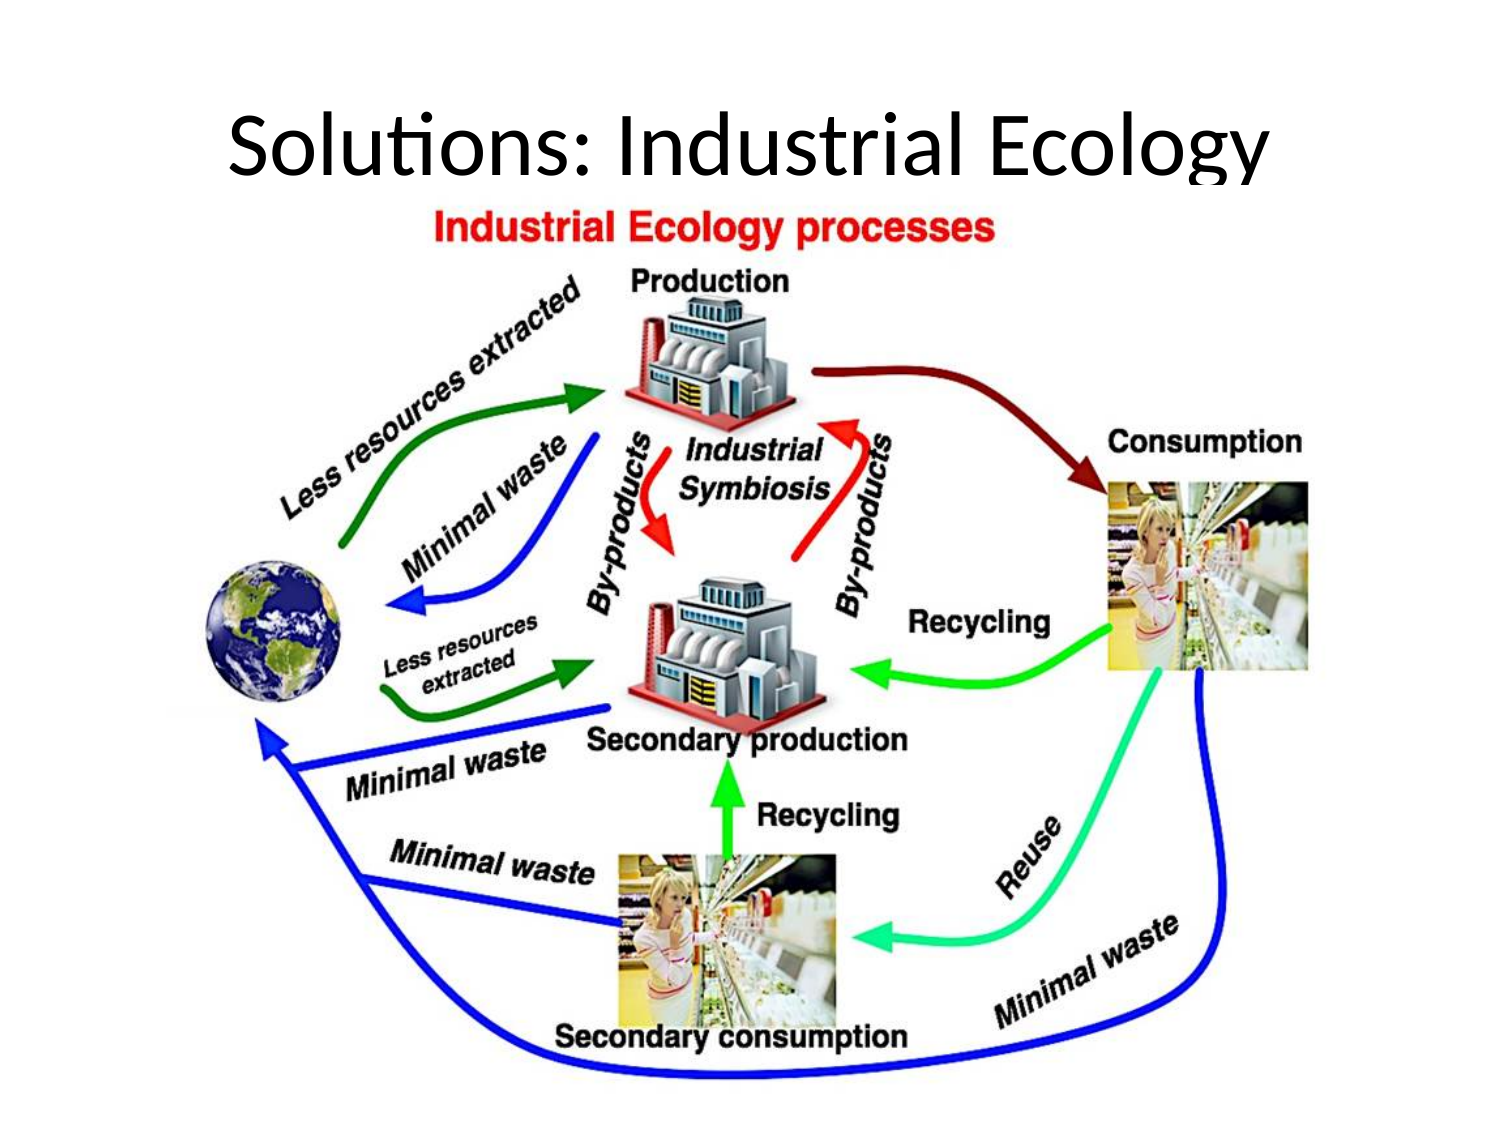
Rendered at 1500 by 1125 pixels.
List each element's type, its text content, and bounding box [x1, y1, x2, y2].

title Solutions: Industrial Ecology [75, 45, 1425, 233]
picture [135, 185, 1389, 1125]
